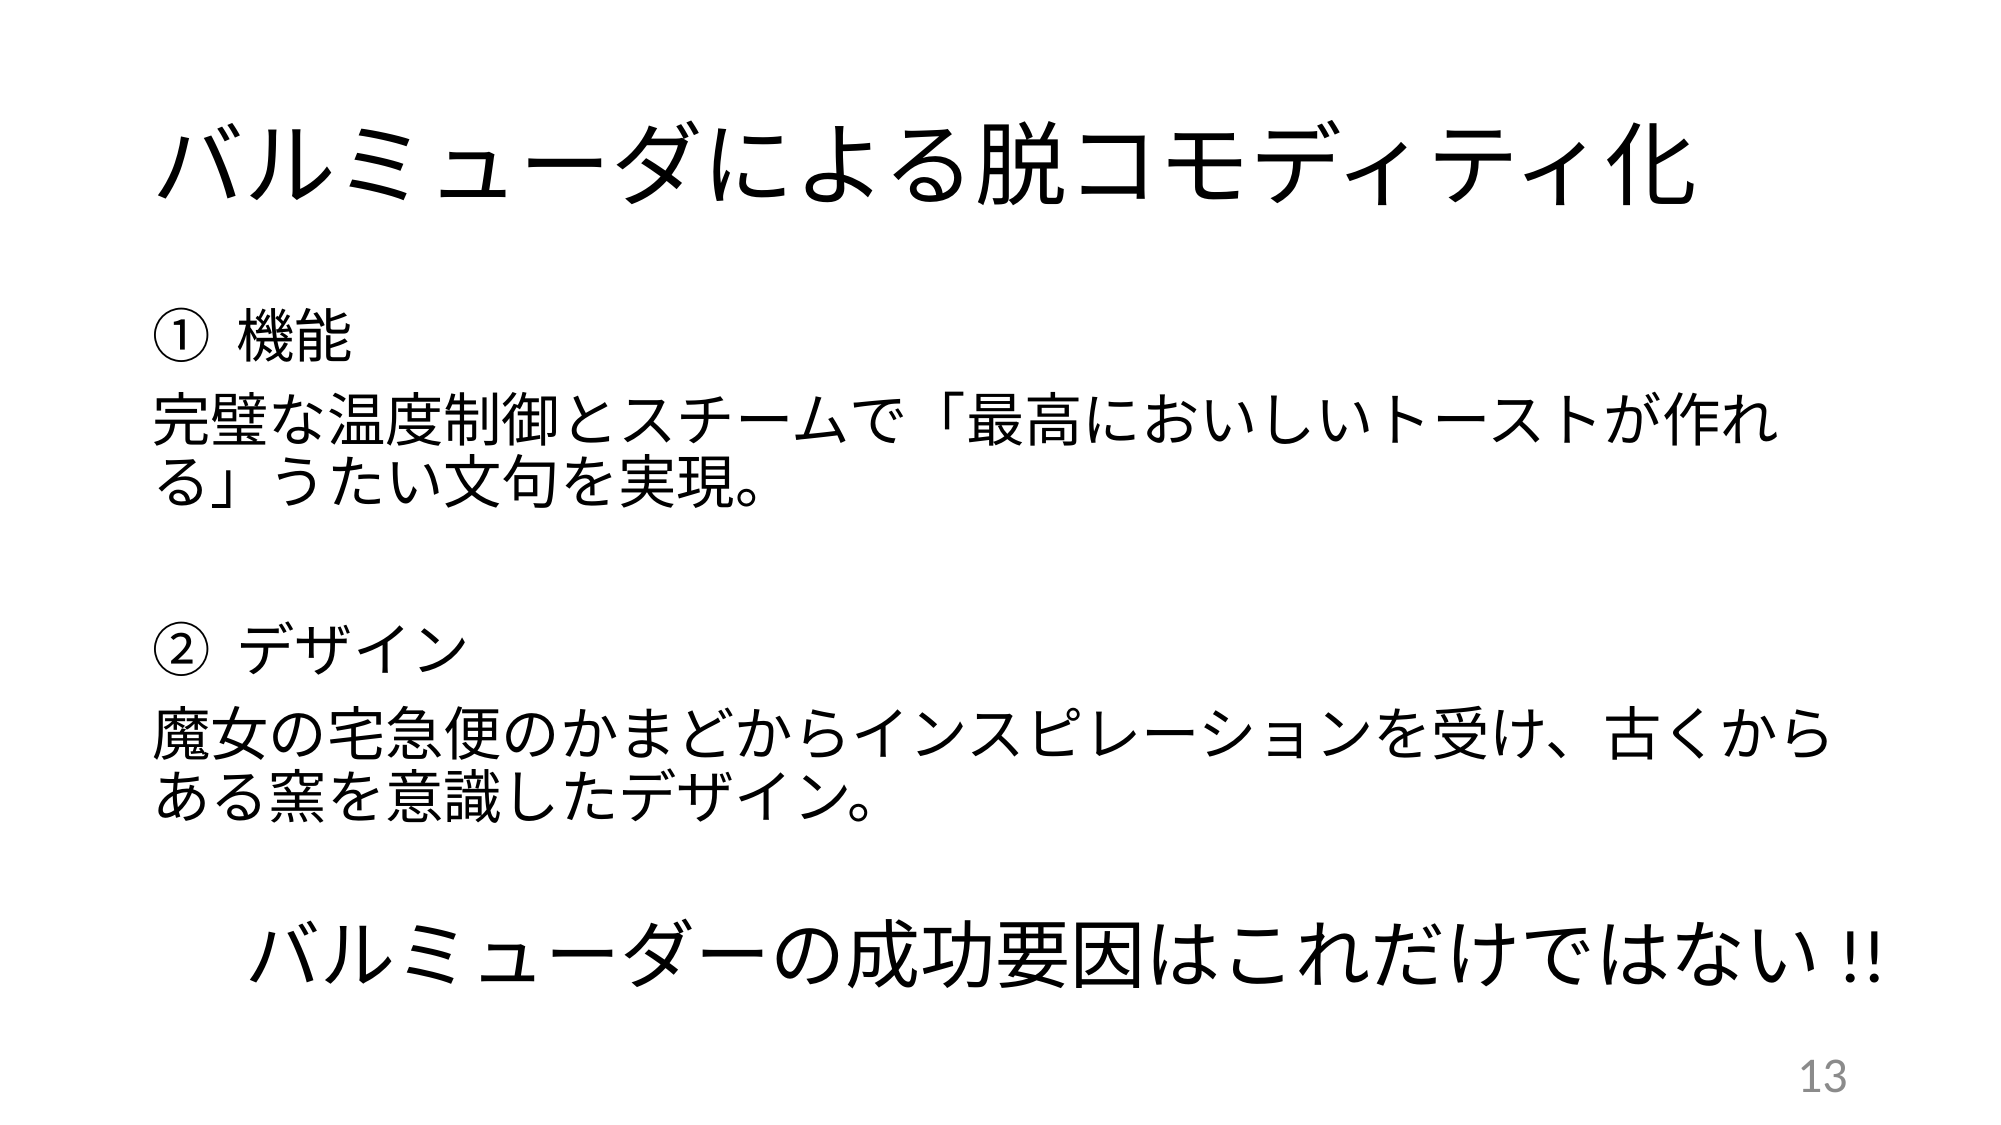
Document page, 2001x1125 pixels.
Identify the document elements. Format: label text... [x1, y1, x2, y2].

slide_number 13 [1412, 1042, 1863, 1103]
text_box バルミューダーの成功要因はこれだけではない!! [230, 900, 1932, 1006]
list 機能 完璧な温度制御とスチームで「最高においしいトーストが作れる」うたい文句を実現。 デザイン 魔女の宅急便のかまどからインスピレーションを受け、古くからある窯を意識したデザイン。 [137, 299, 1863, 865]
title バルミューダによる脱コモディティ化 [137, 59, 1863, 278]
